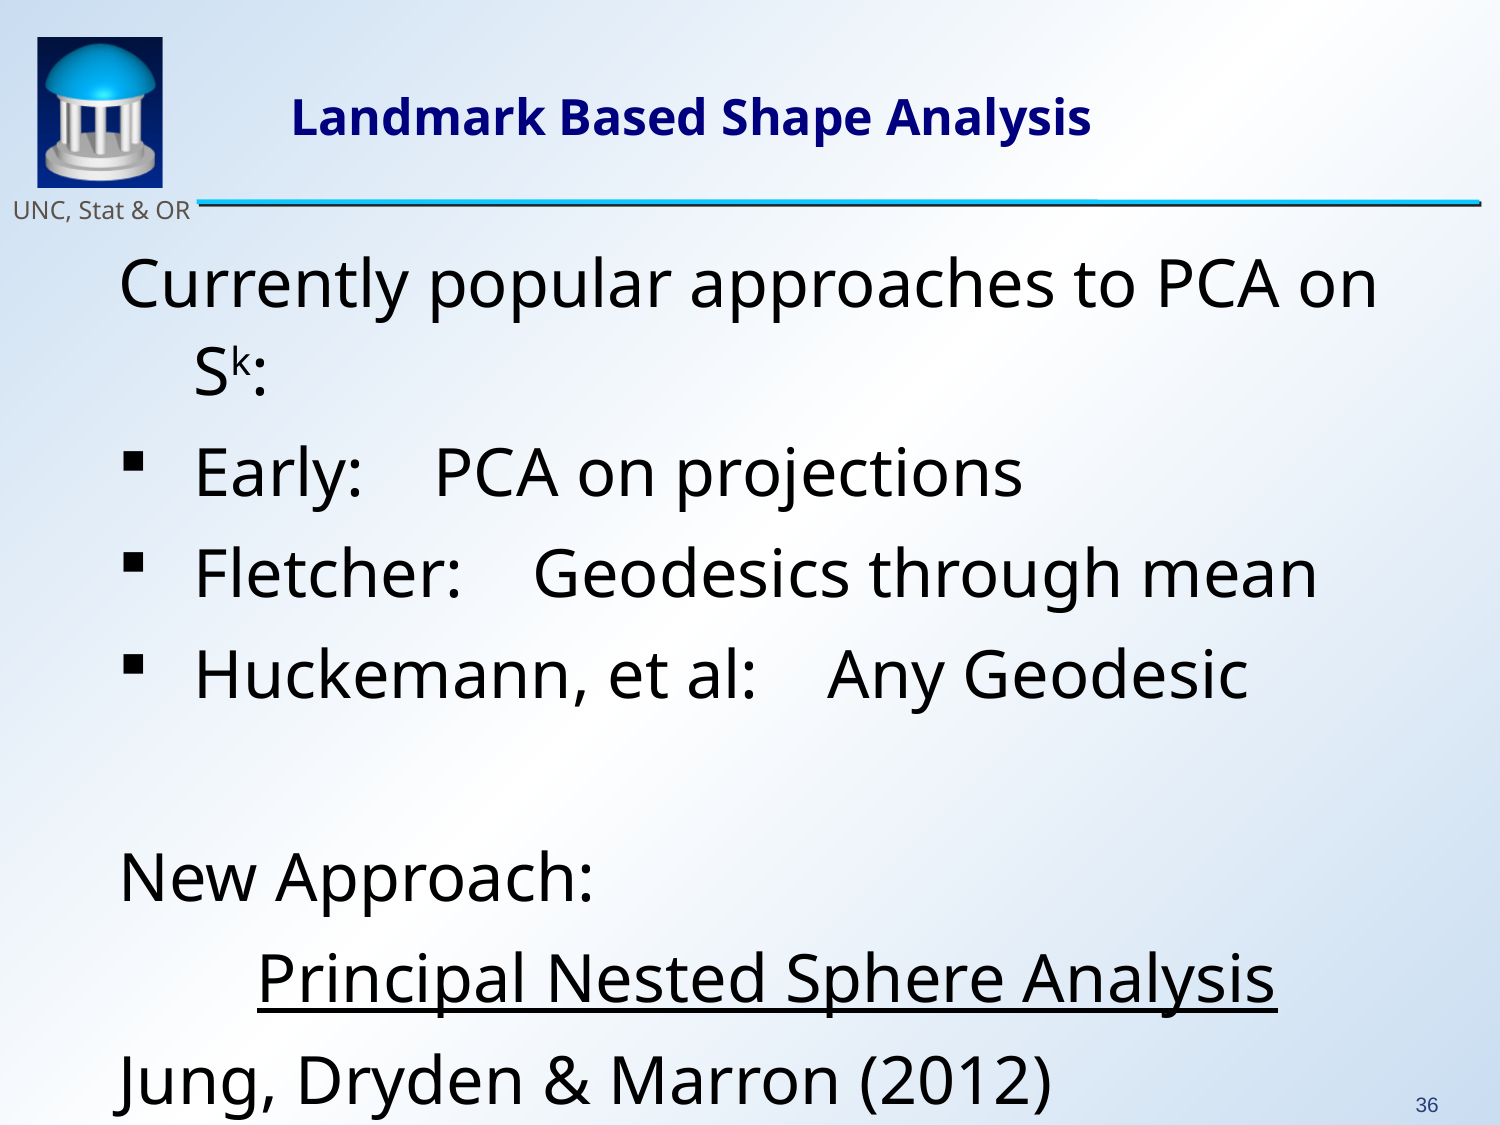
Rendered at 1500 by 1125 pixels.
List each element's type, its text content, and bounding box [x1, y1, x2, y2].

list Currently popular approaches to PCA on Sk: Early: PCA on projections Fletcher: Geodesics through mean Huckemann, et al: Any Geodesic New Approach: Principal Nested Sphere Analysis Jung, Dryden & Marron (2012) [103, 224, 1432, 1076]
title Landmark Based Shape Analysis [274, 74, 1448, 156]
